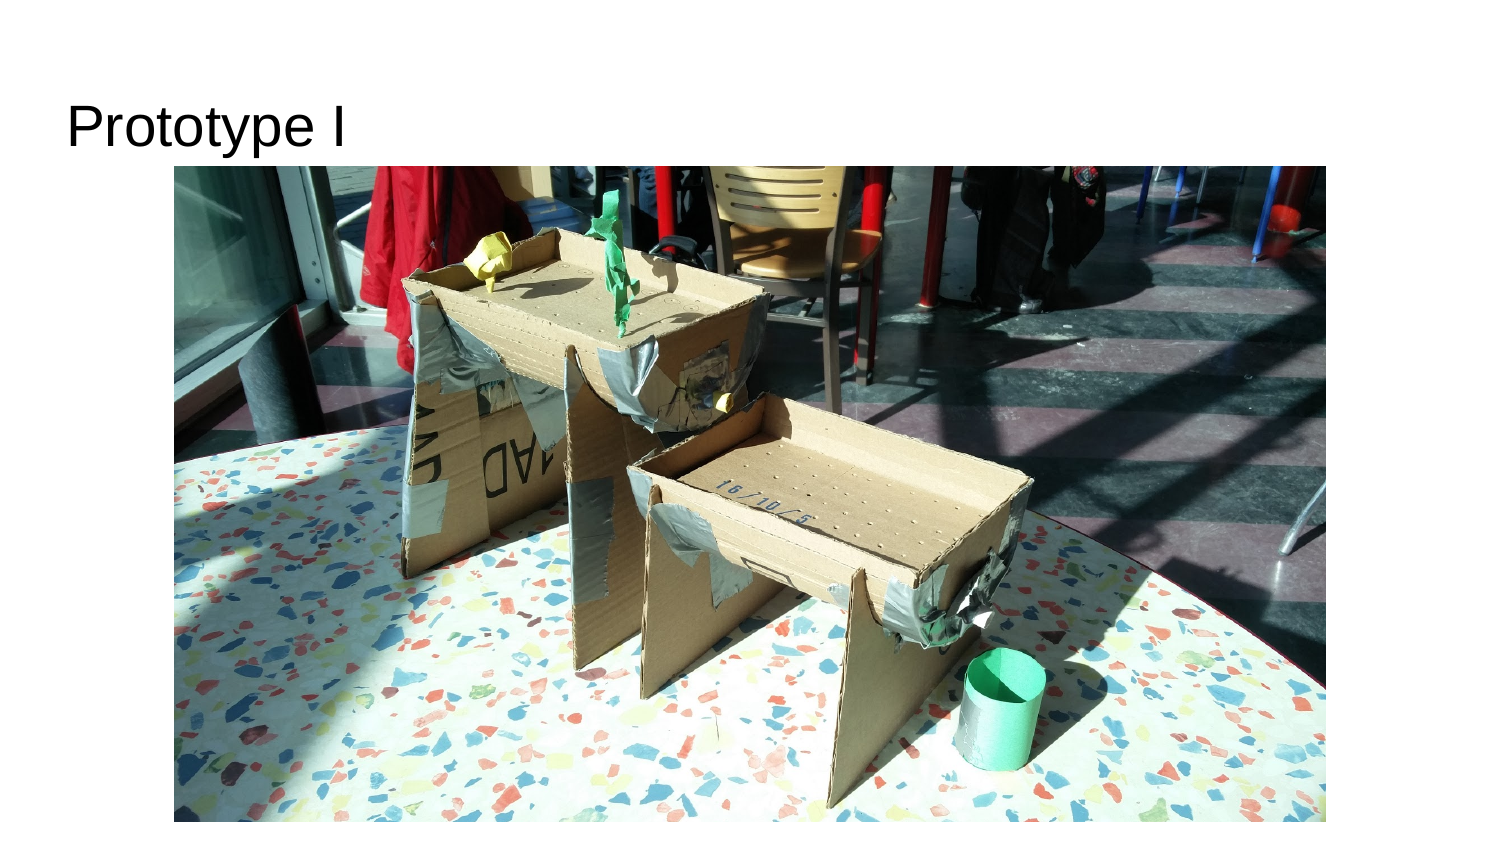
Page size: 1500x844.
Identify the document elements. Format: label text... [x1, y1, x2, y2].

picture [173, 166, 1327, 823]
title Prototype I [51, 72, 1449, 167]
